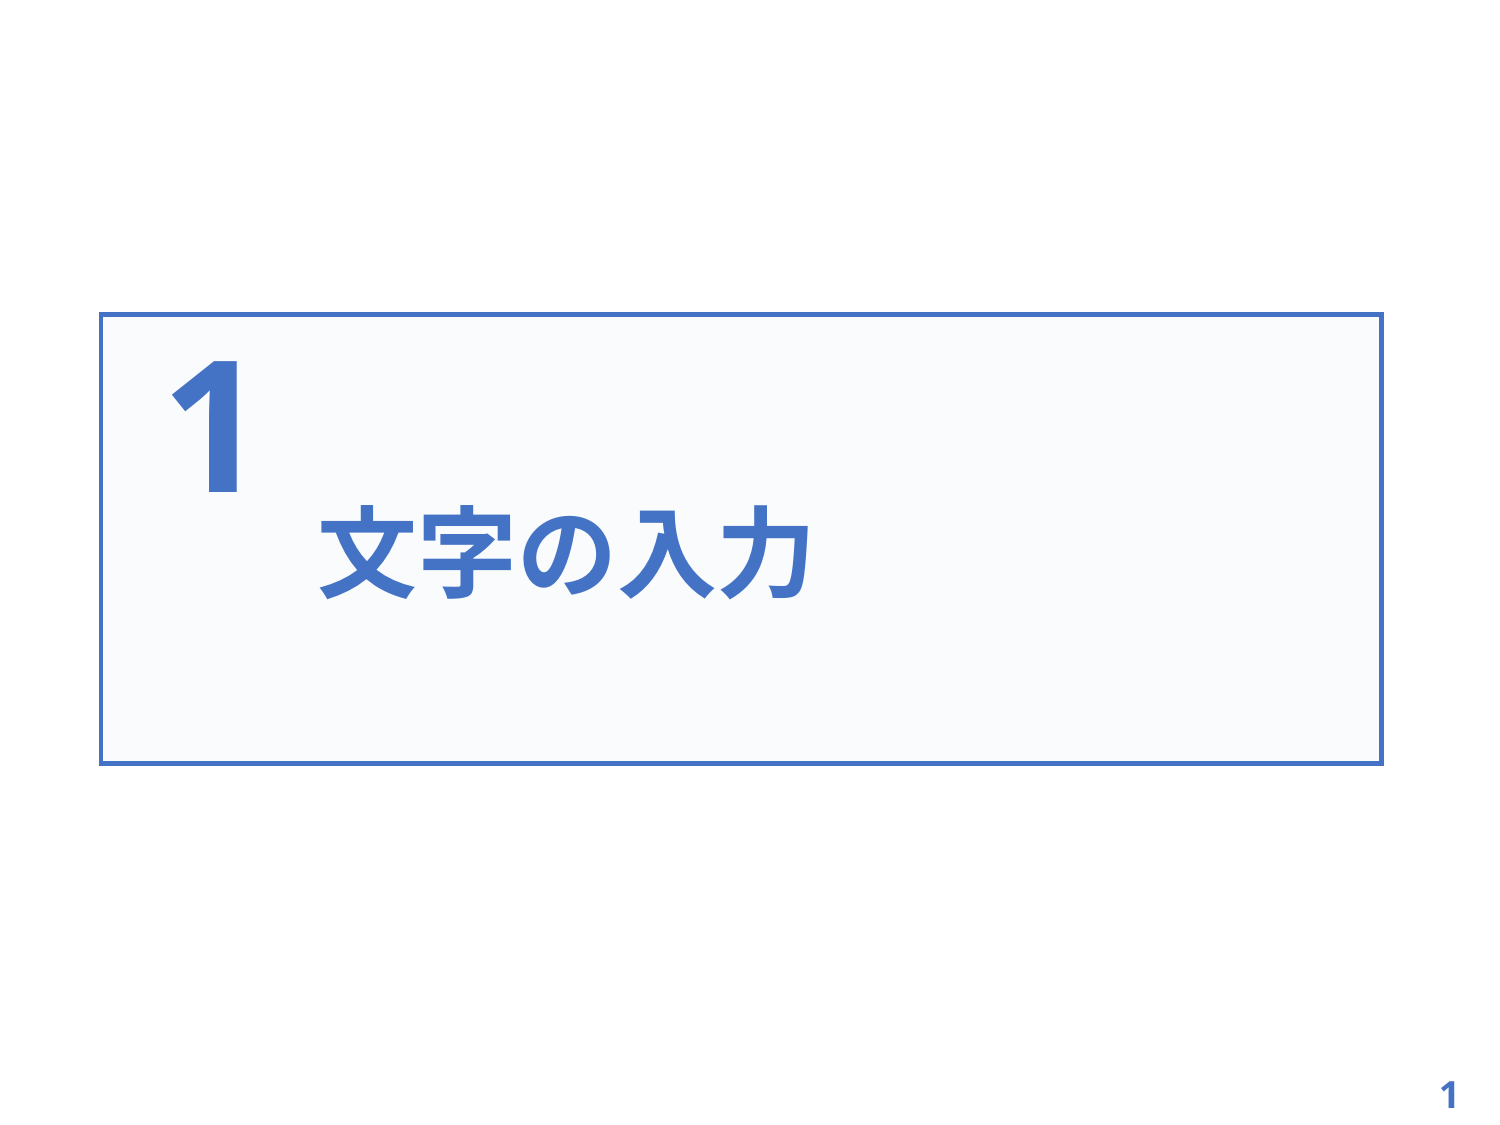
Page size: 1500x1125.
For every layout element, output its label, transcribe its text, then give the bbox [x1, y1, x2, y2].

text_box 1 [86, 301, 342, 537]
text_box 1 [1399, 1063, 1500, 1123]
text_box 文字の入力 [302, 379, 1375, 699]
